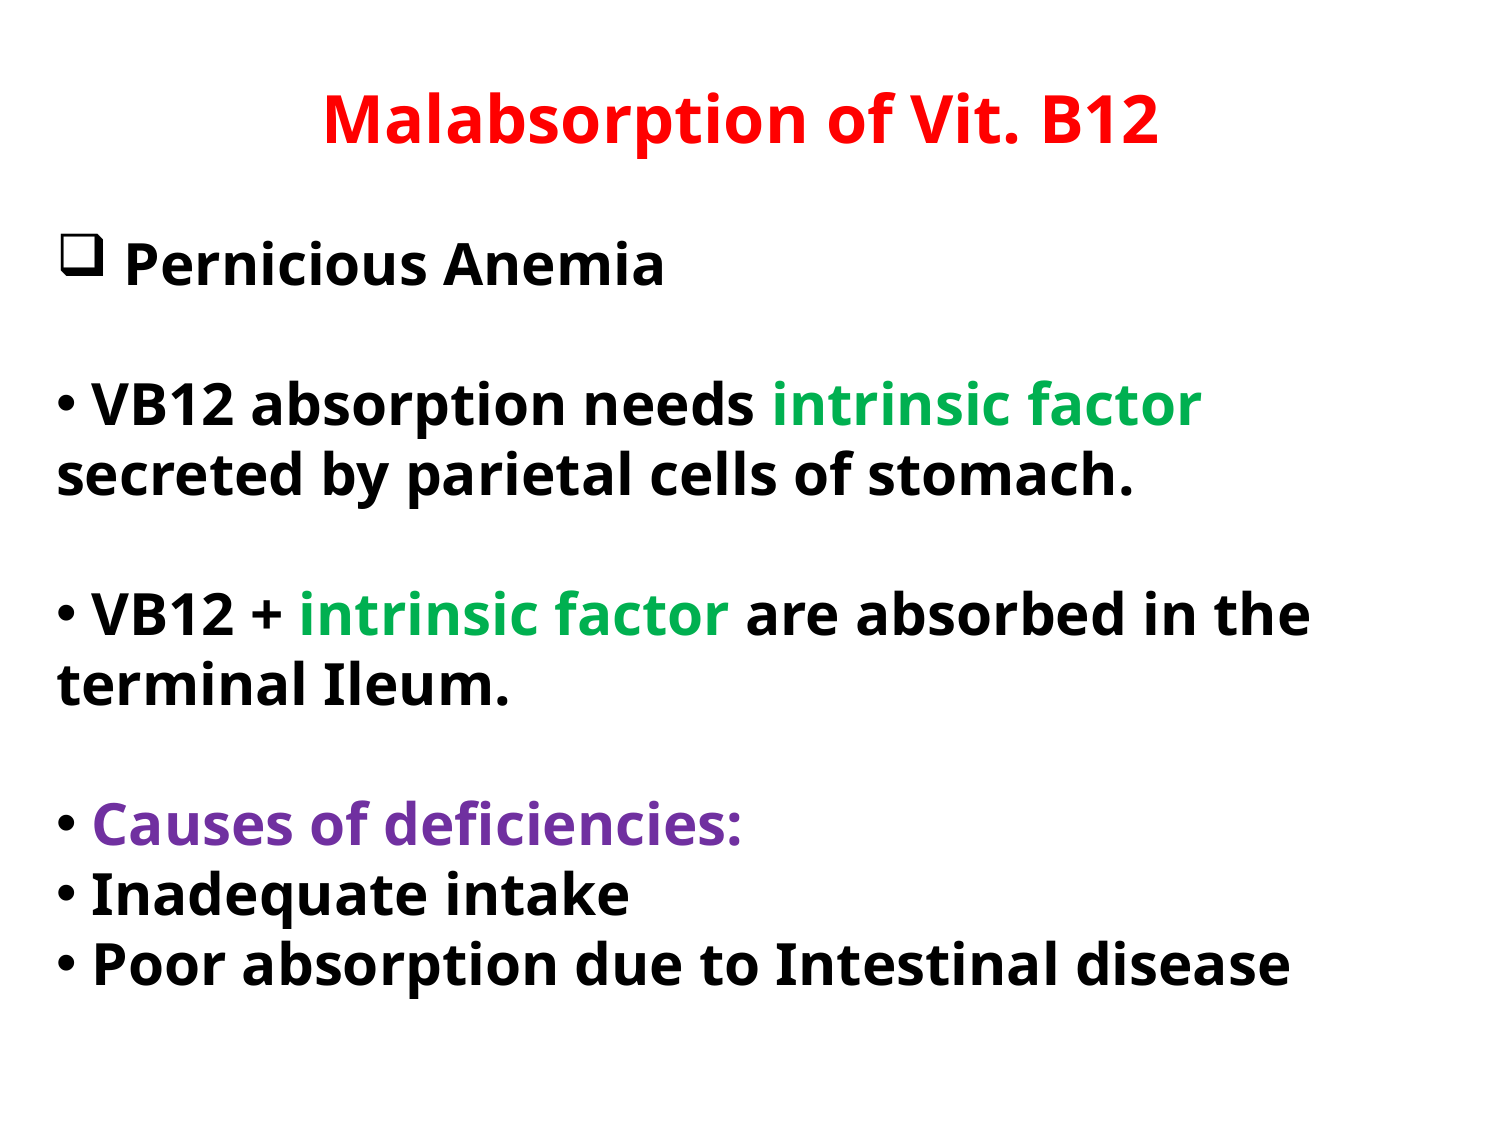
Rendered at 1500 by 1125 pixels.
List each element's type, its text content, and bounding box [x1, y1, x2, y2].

text_box Malabsorption of Vit. B12 Pernicious Anemia VB12 absorption needs intrinsic factor secreted by parietal cells of stomach. VB12 + intrinsic factor are absorbed in the terminal Ileum. Causes of deficiencies: Inadequate intake Poor absorption due to Intestinal disease [41, 0, 1459, 1005]
